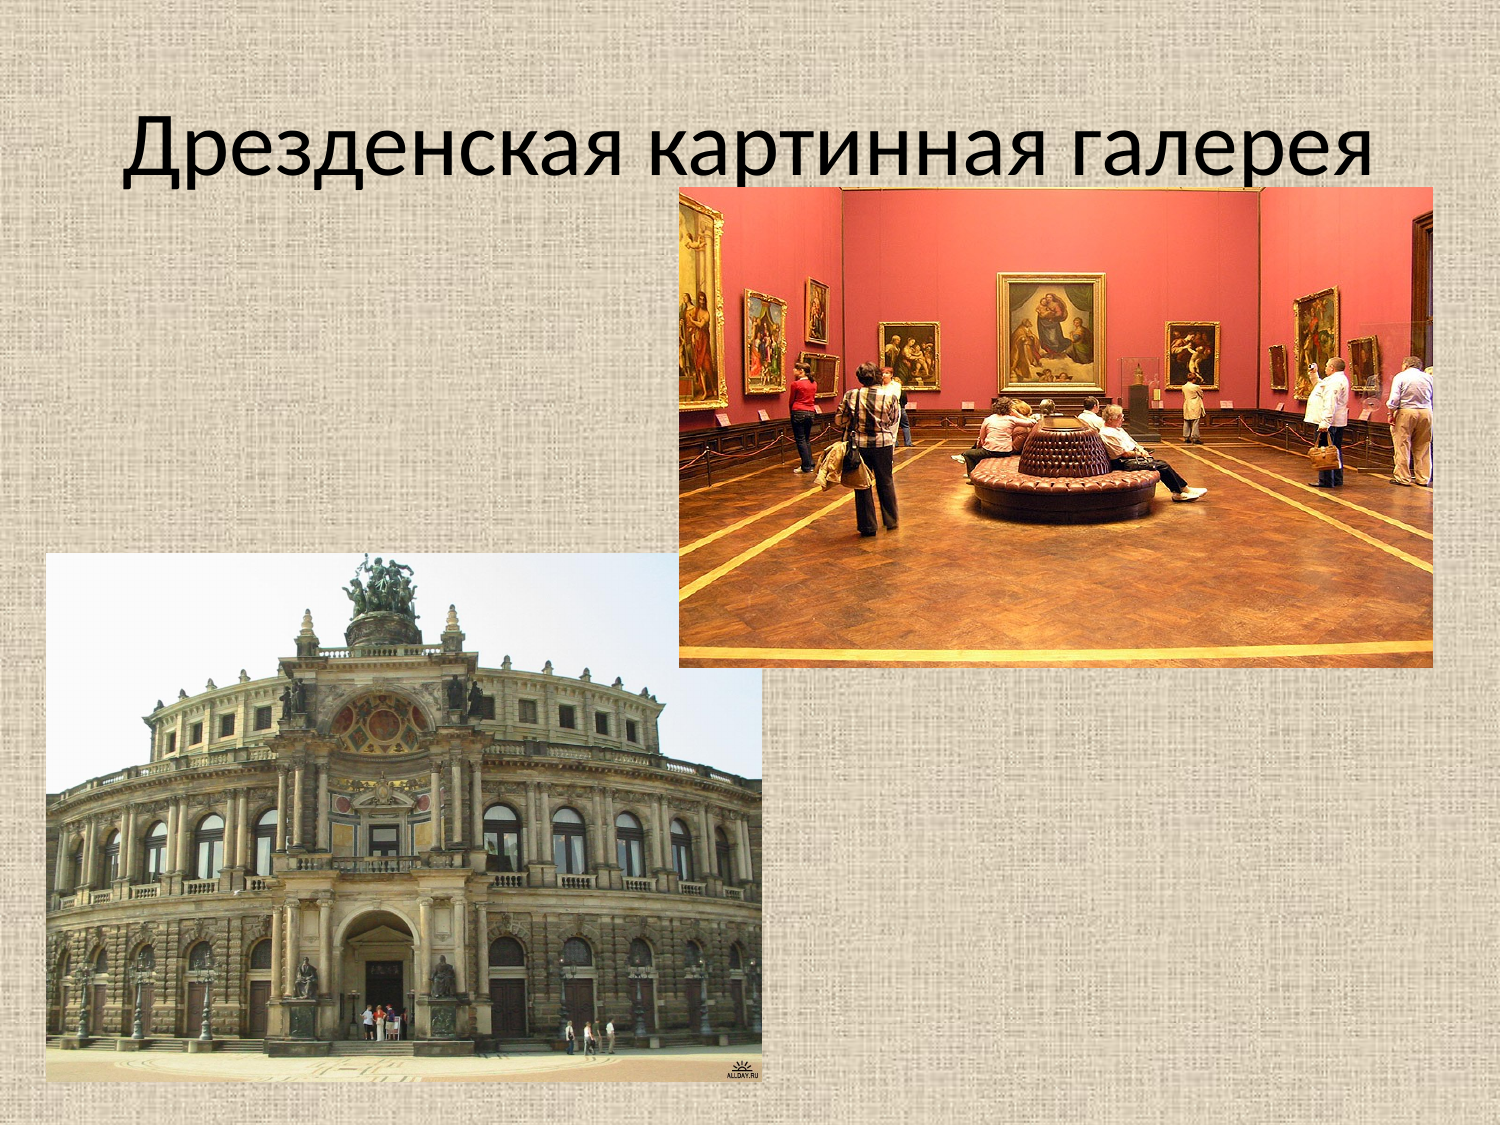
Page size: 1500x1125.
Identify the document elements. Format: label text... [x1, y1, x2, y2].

picture [0, 0, 1500, 1125]
title Дрезденская картинная галерея [75, 45, 1425, 233]
